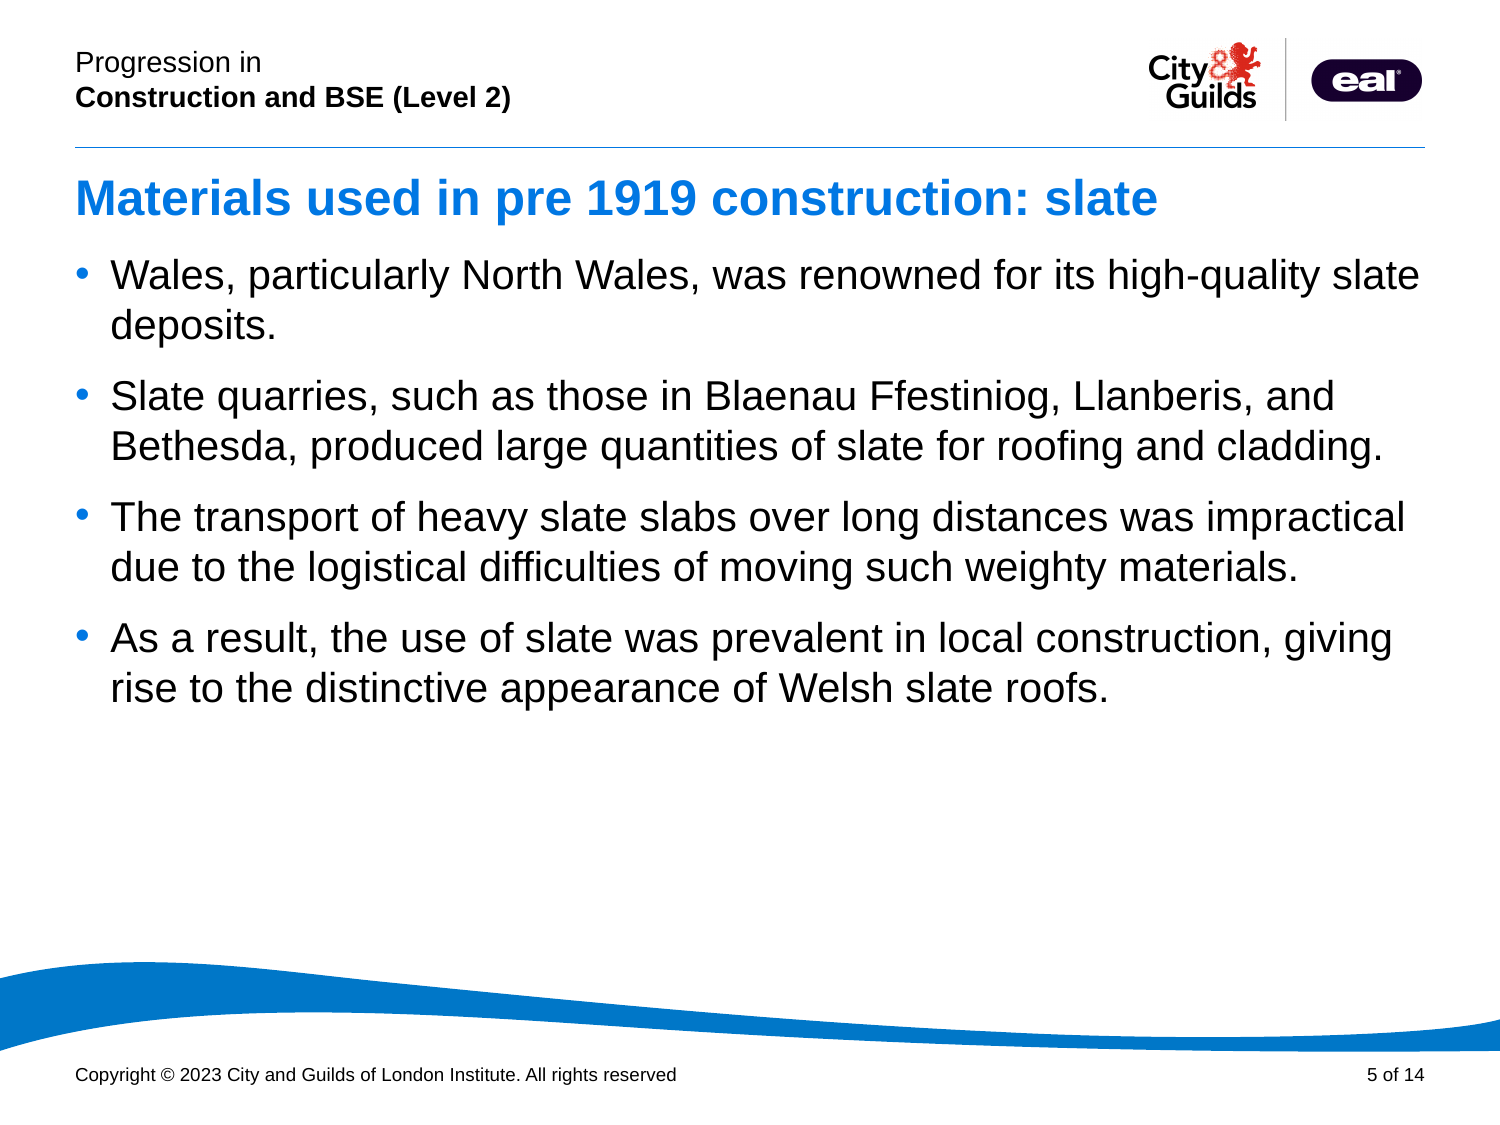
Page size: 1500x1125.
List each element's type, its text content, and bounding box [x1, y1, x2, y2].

picture [1149, 38, 1422, 121]
list Wales, particularly North Wales, was renowned for its high-quality slate deposits. Slate quarries, such as those in Blaenau Ffestiniog, Llanberis, and Bethesda, produced large quantities of slate for roofing and cladding. The transport of heavy slate slabs over long distances was impractical due to the logistical difficulties of moving such weighty materials. As a result, the use of slate was prevalent in local construction, giving rise to the distinctive appearance of Welsh slate roofs. [74, 247, 1426, 946]
title Materials used in pre 1919 construction: slate [74, 165, 1426, 229]
